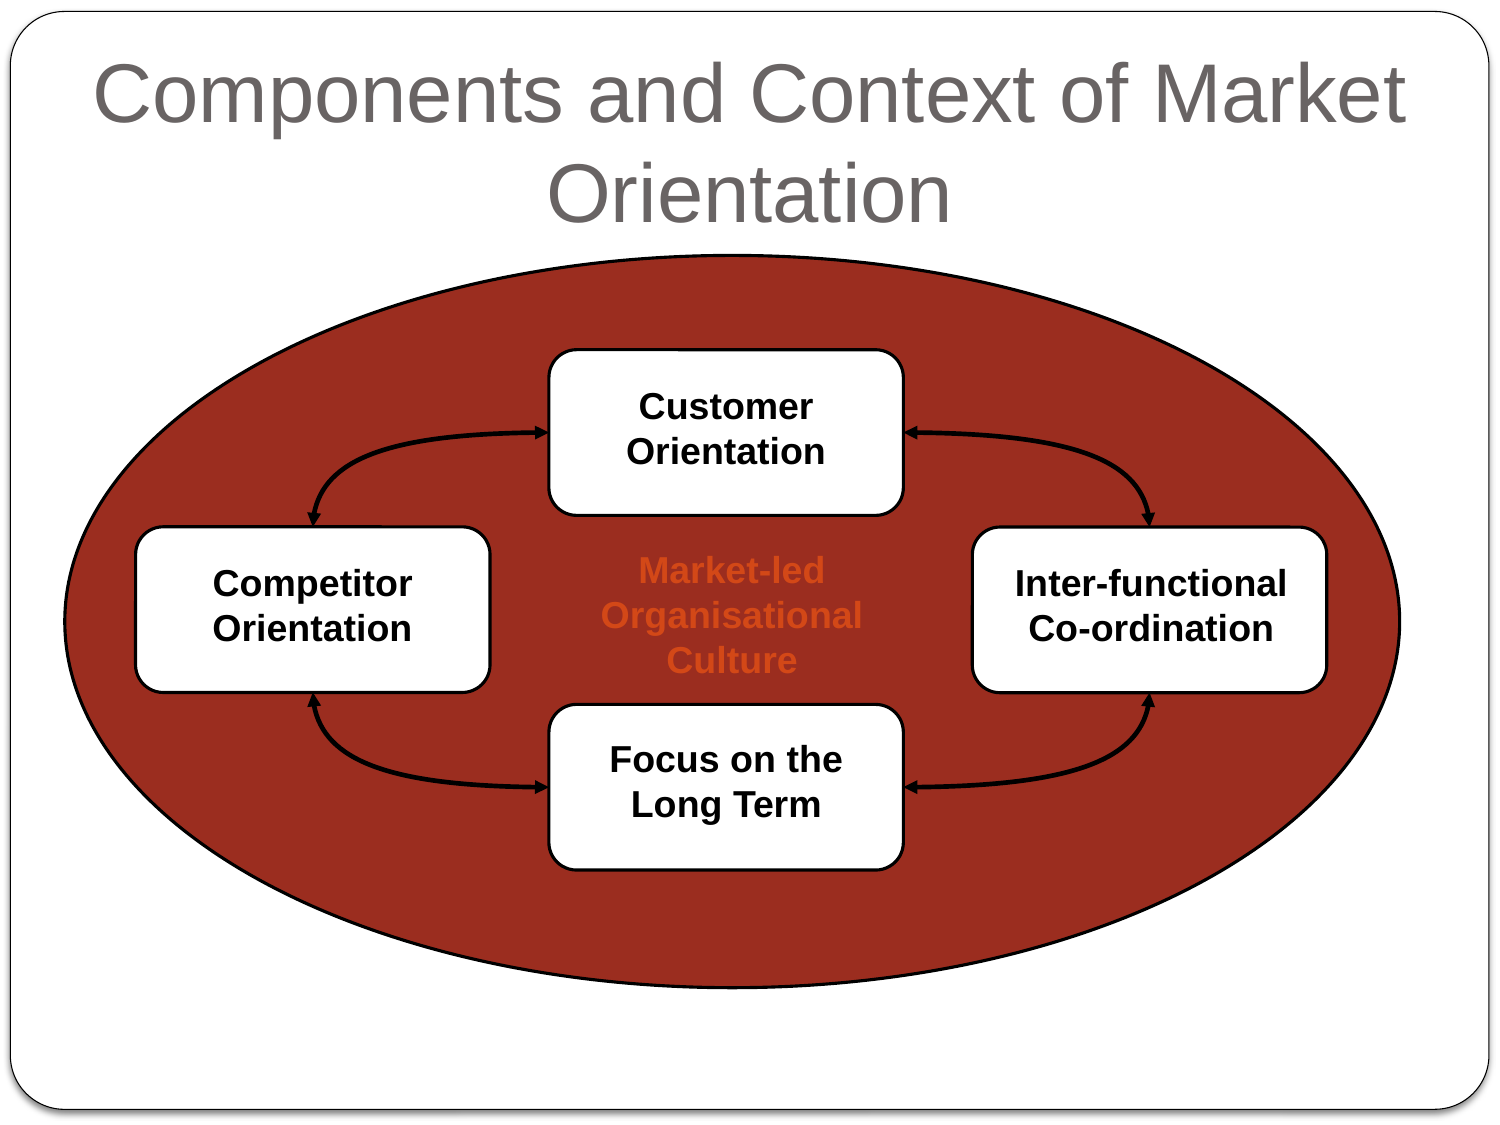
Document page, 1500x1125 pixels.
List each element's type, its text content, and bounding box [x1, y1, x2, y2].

text_box [972, 527, 1327, 693]
text_box Components and Context of Market Orientation [74, 45, 1425, 233]
text_box Inter-functional Co-ordination [985, 551, 1317, 657]
text_box Customer Orientation [572, 374, 880, 480]
text_box [548, 704, 904, 871]
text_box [383, 623, 478, 859]
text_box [312, 432, 548, 526]
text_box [904, 693, 1150, 788]
text_box Competitor Orientation [147, 551, 478, 657]
text_box [64, 255, 1400, 988]
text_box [904, 432, 1150, 526]
list [149, 237, 1426, 988]
text_box [135, 526, 491, 693]
text_box Focus on the Long Term [572, 727, 880, 833]
text_box [548, 349, 904, 516]
text_box Market-led Organisational Culture [525, 538, 939, 689]
